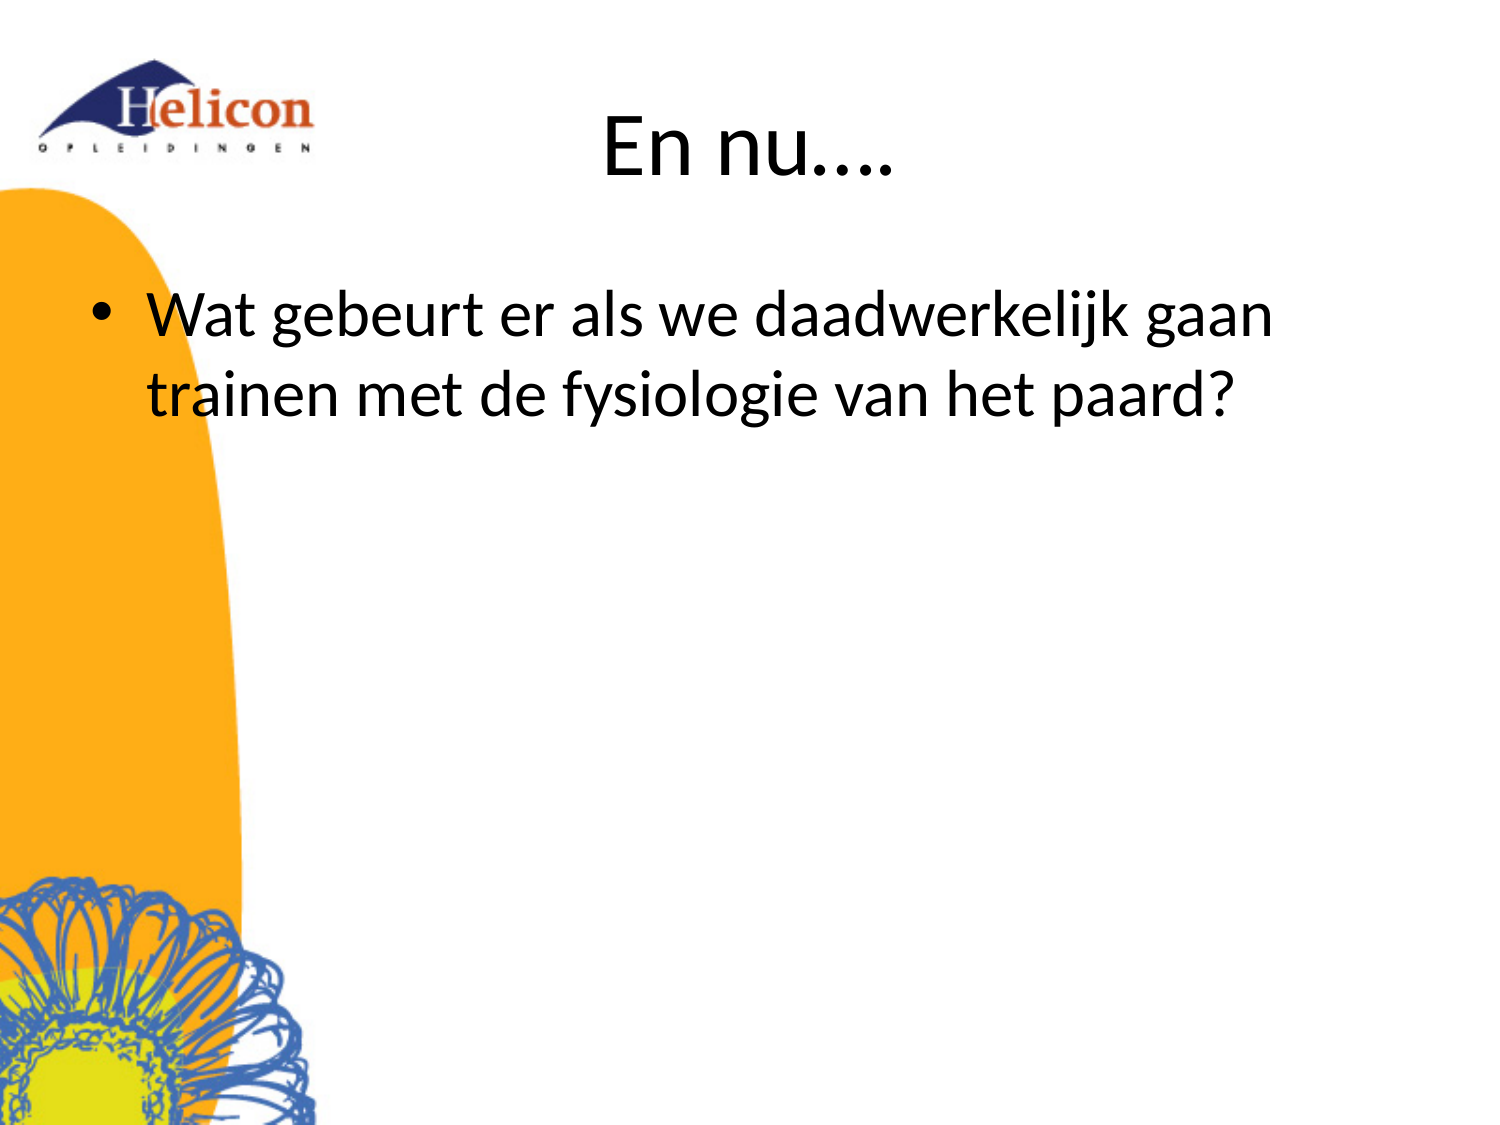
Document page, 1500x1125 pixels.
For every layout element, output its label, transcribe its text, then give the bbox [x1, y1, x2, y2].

picture [0, 0, 1500, 1125]
list Wat gebeurt er als we daadwerkelijk gaan trainen met de fysiologie van het paard? [75, 262, 1425, 1005]
title En nu…. [75, 45, 1425, 233]
